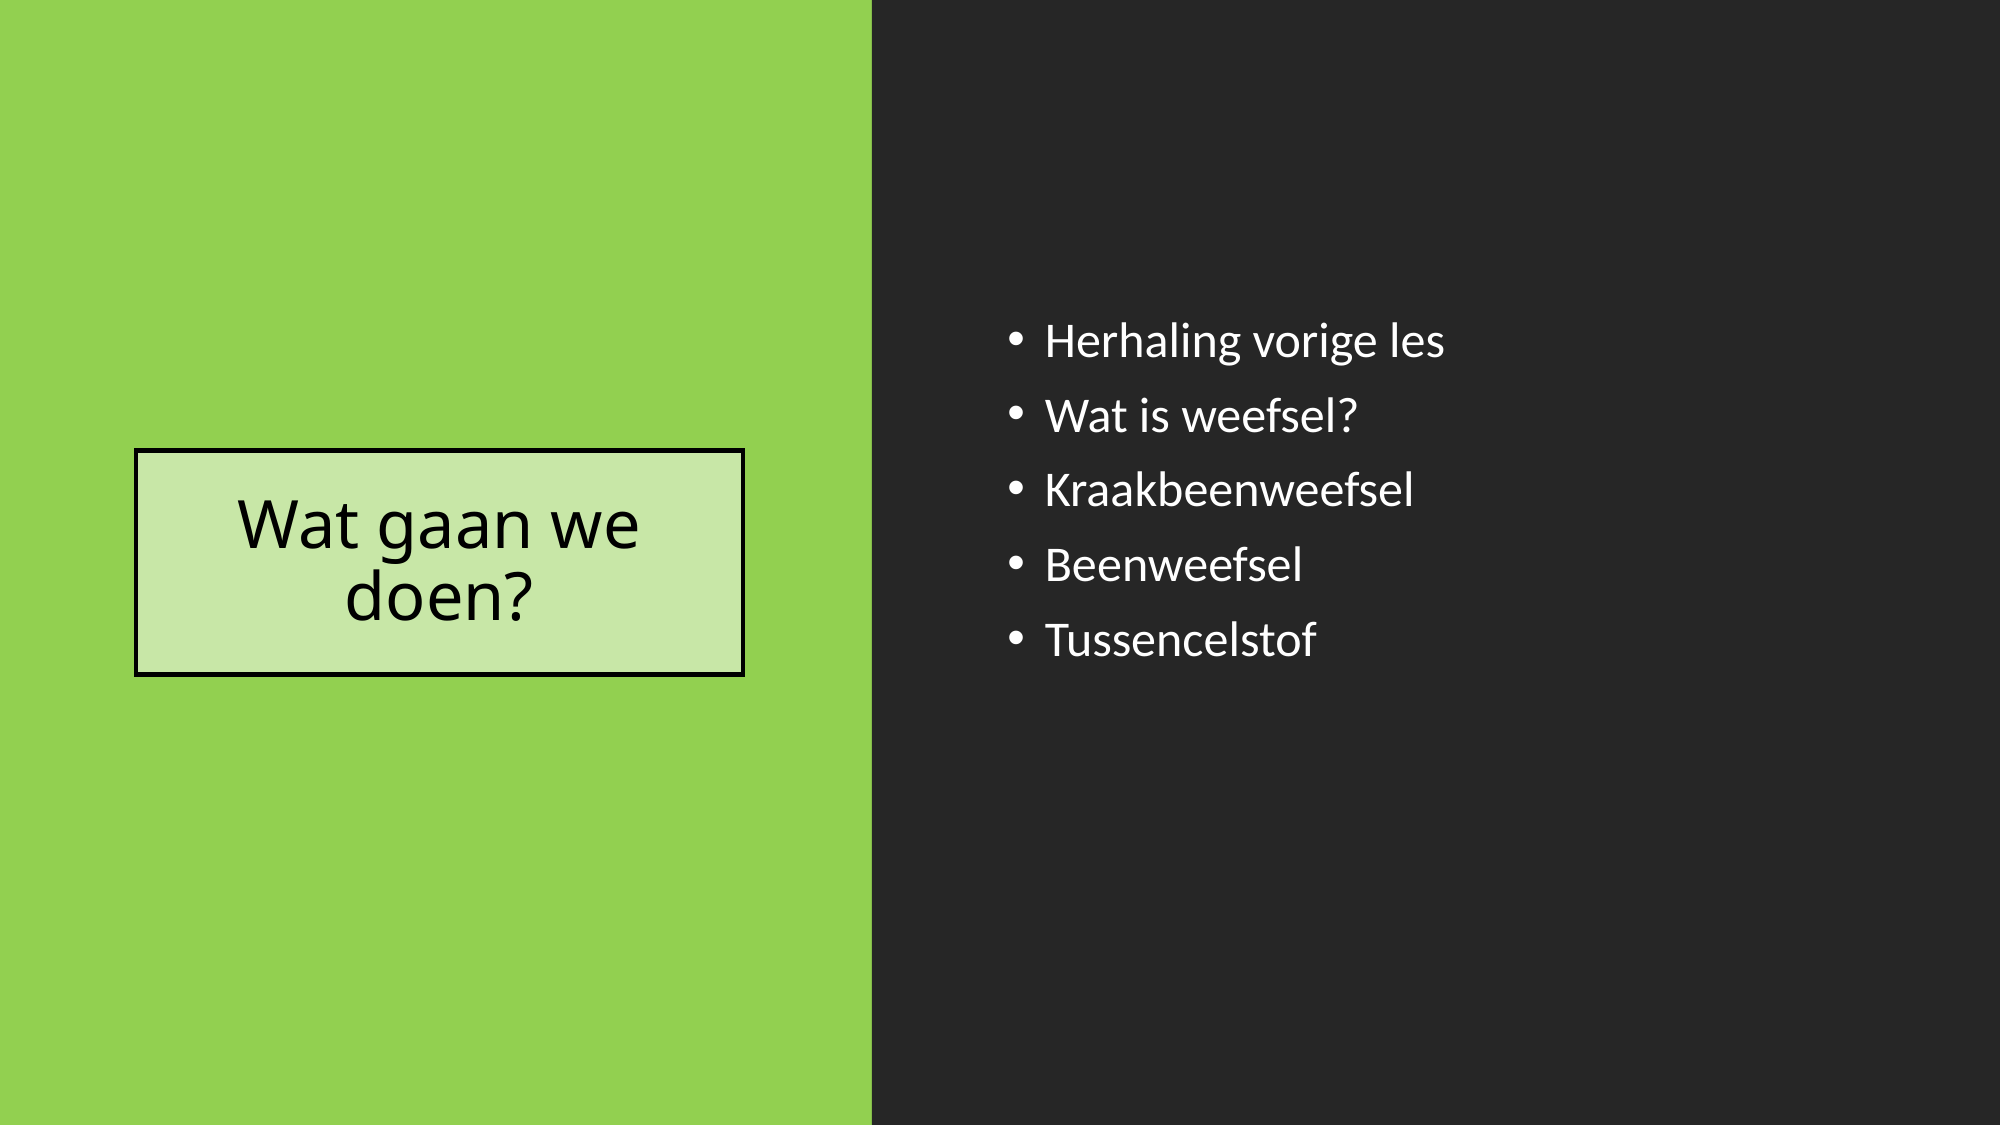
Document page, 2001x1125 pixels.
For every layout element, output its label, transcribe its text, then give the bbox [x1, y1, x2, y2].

text_box [871, 0, 2000, 1125]
list Herhaling vorige les Wat is weefsel? Kraakbeenweefsel Beenweefsel Tussencelstof [992, 131, 1880, 994]
title Wat gaan we doen? [136, 450, 743, 675]
